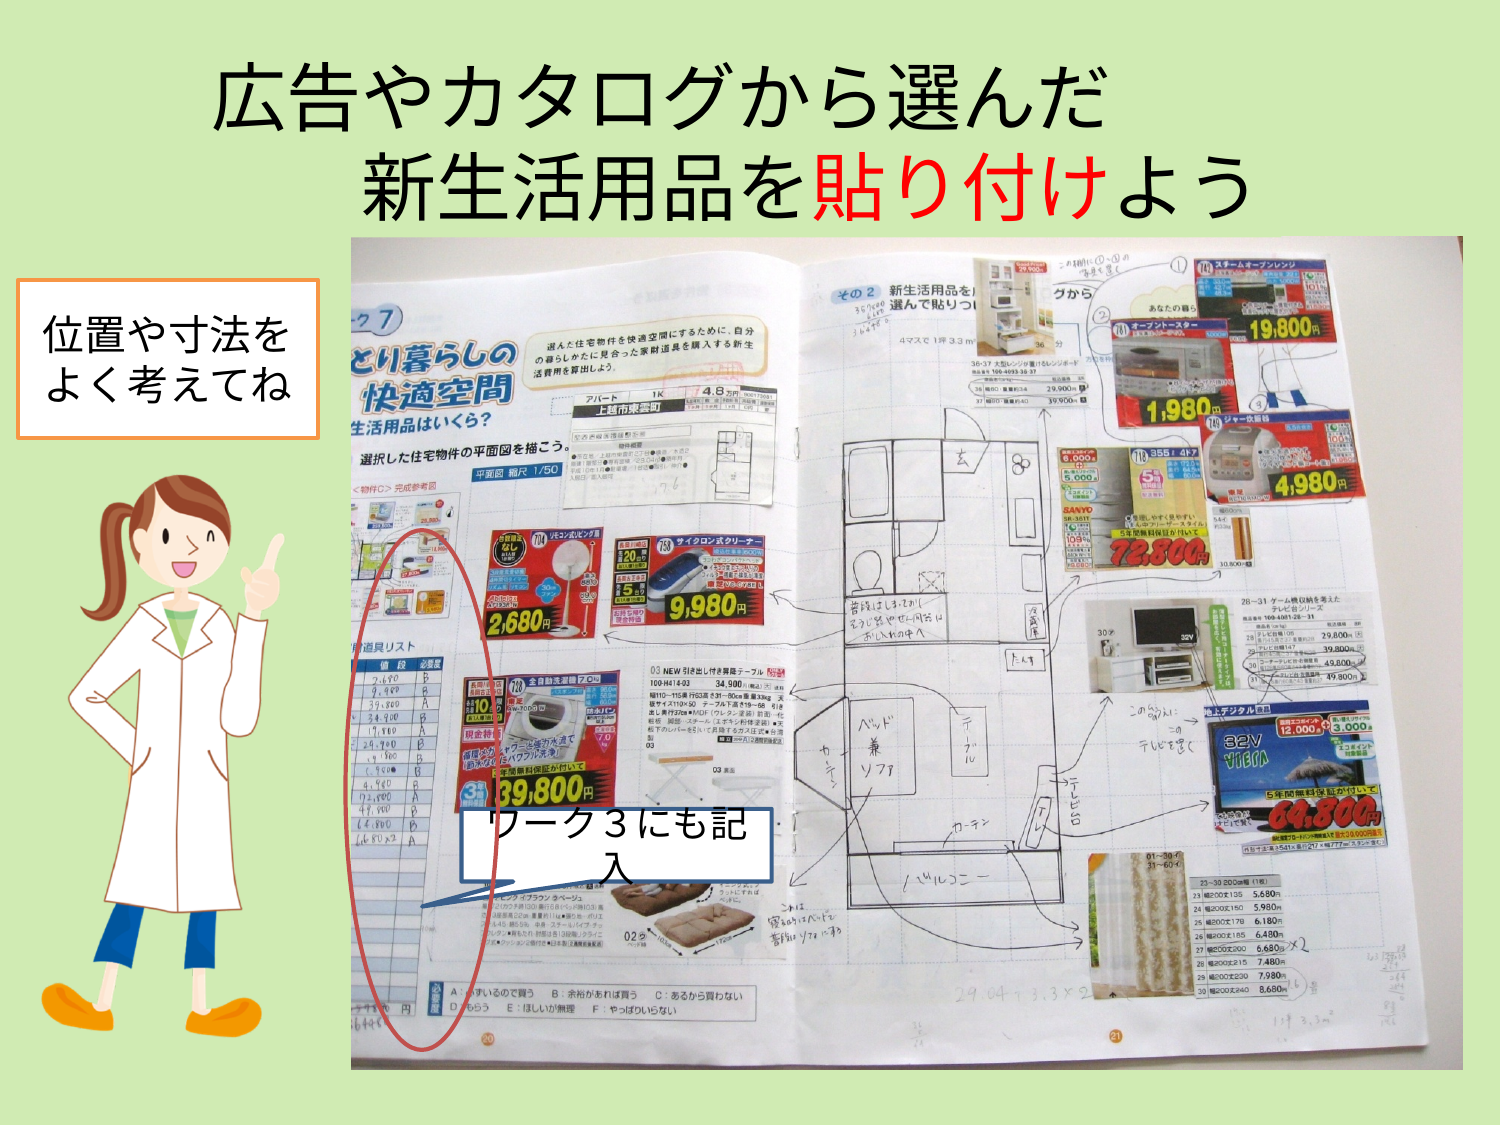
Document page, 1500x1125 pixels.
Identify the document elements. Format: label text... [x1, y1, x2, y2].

text_box 広告やカタログから選んだ 新生活用品を貼り付けよう [42, 42, 1282, 238]
list 位置や寸法をよく考えてね [16, 278, 320, 440]
picture [351, 236, 1463, 1071]
picture [32, 466, 290, 1051]
